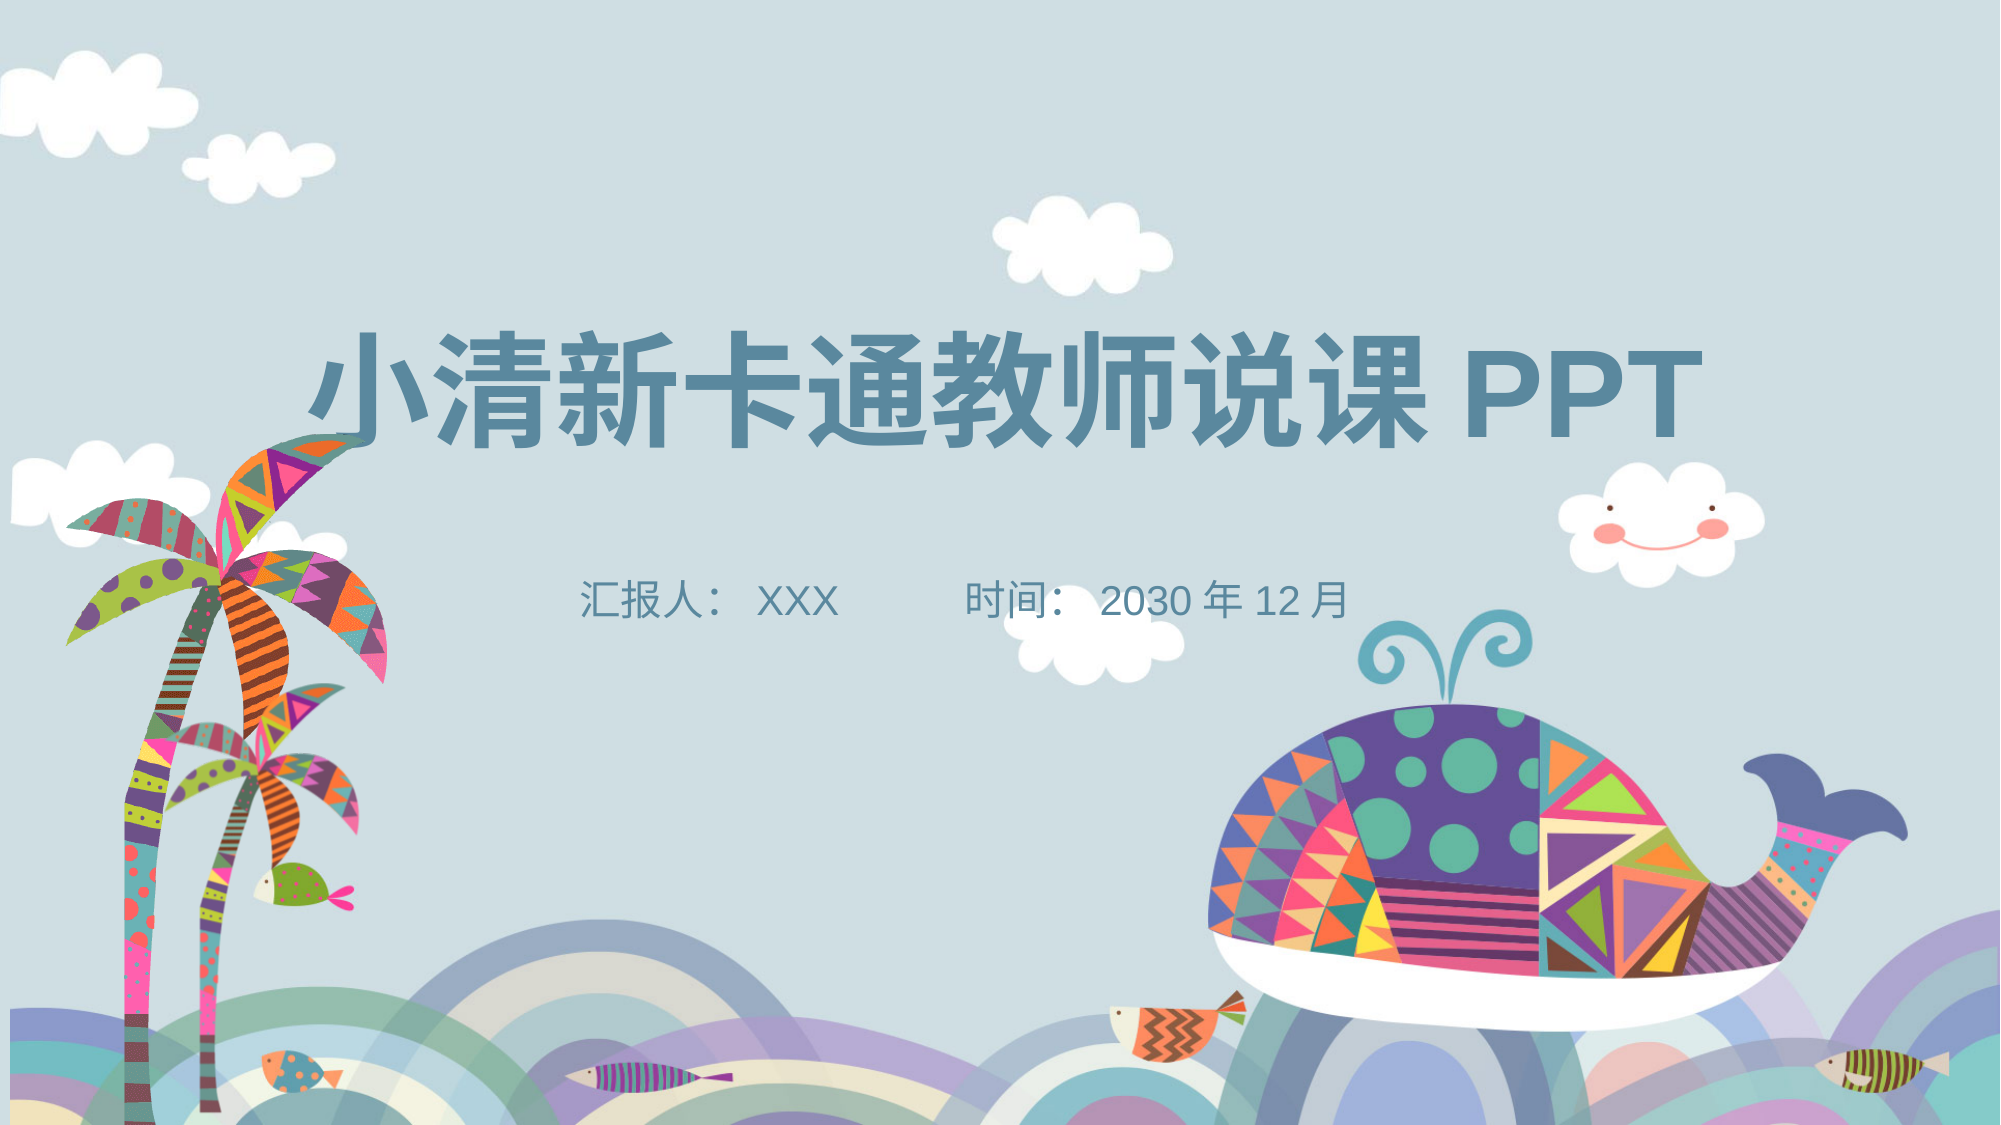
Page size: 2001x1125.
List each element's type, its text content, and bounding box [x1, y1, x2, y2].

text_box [49, 405, 408, 1125]
text_box 小清新卡通教师说课PPT [290, 304, 1753, 399]
picture [0, 9, 2000, 1125]
